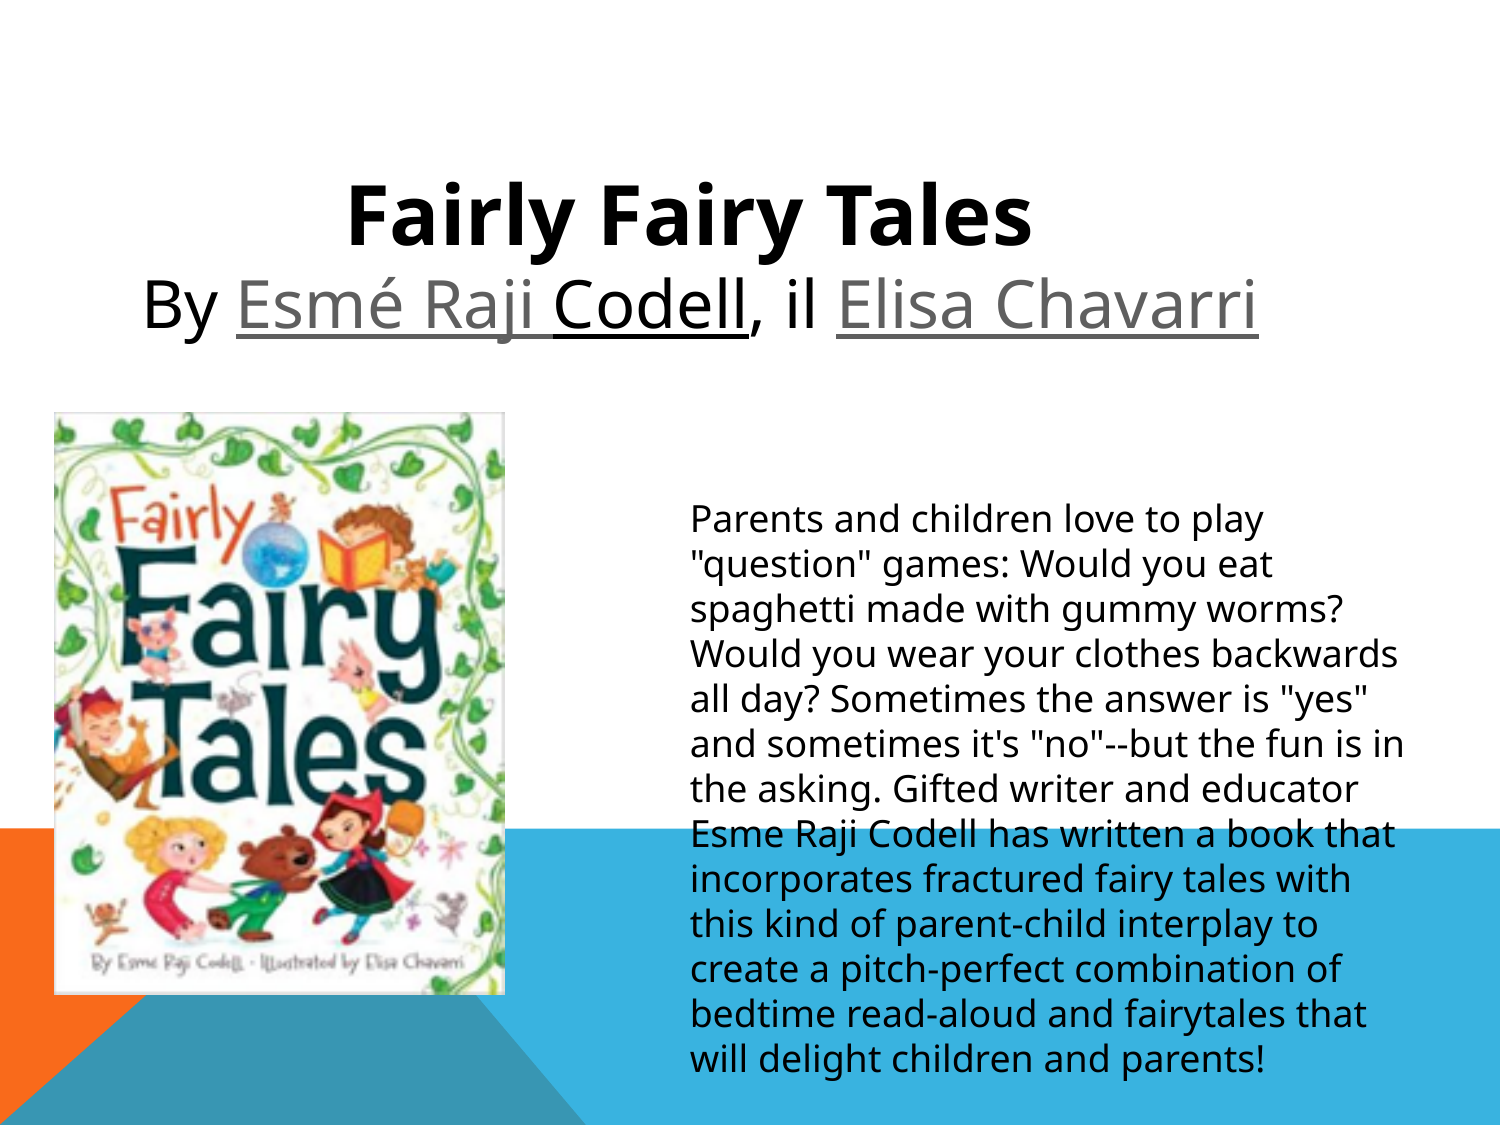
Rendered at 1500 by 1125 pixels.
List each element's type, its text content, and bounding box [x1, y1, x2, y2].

picture [53, 412, 505, 995]
text_box Fairly Fairy Tales By Esmé Raji Codell, il Elisa Chavarri [50, 74, 1350, 361]
text_box Parents and children love to play "question" games: Would you eat spaghetti made with gummy worms? Would you wear your clothes backwards all day? Sometimes the answer is "yes" and sometimes it's "no"--but the fun is in the asking. Gifted writer and educator Esme Raji Codell has written a book that incorporates fractured fairy tales with this kind of parent-child interplay to create a pitch-perfect combination of bedtime read-aloud and fairytales that will delight children and parents! [674, 487, 1438, 1088]
